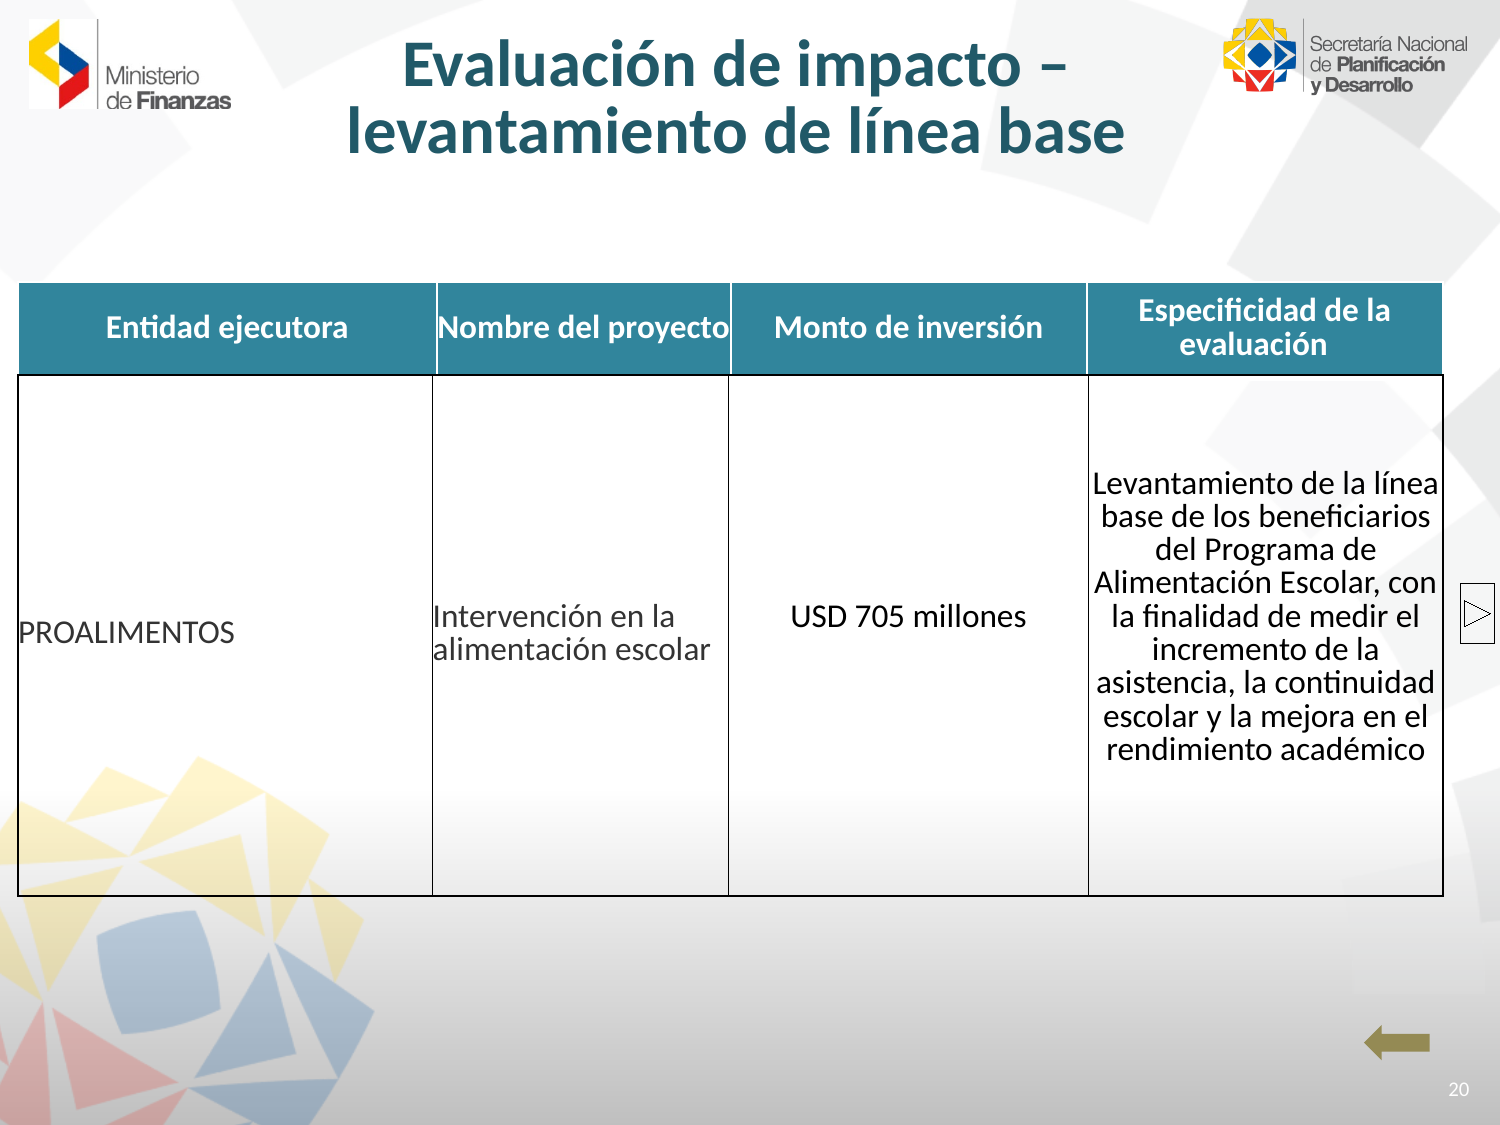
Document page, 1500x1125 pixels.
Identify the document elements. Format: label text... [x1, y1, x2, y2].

table_header Entidad ejecutora [19, 283, 436, 374]
text_box [1460, 583, 1495, 644]
title Evaluación de impacto – levantamiento de línea base [280, 21, 1193, 186]
table_header USD 705 millones [729, 376, 1088, 895]
table_header Levantamiento de la línea base de los beneficiarios del Programa de Alimentación Escolar, con la finalidad de medir el incremento de la asistencia, la continuidad escolar y la mejora en el rendimiento académico [1089, 376, 1442, 895]
table_header Especificidad de la evaluación [1088, 283, 1442, 374]
table_header Monto de inversión [732, 283, 1086, 374]
table_header Intervención en la alimentación escolar [433, 376, 728, 895]
picture [0, 0, 1500, 1125]
text_box [1363, 1024, 1430, 1061]
slide_number 20 [1417, 1065, 1500, 1112]
table_header PROALIMENTOS [19, 376, 432, 895]
table_header Nombre del proyecto [438, 283, 730, 374]
